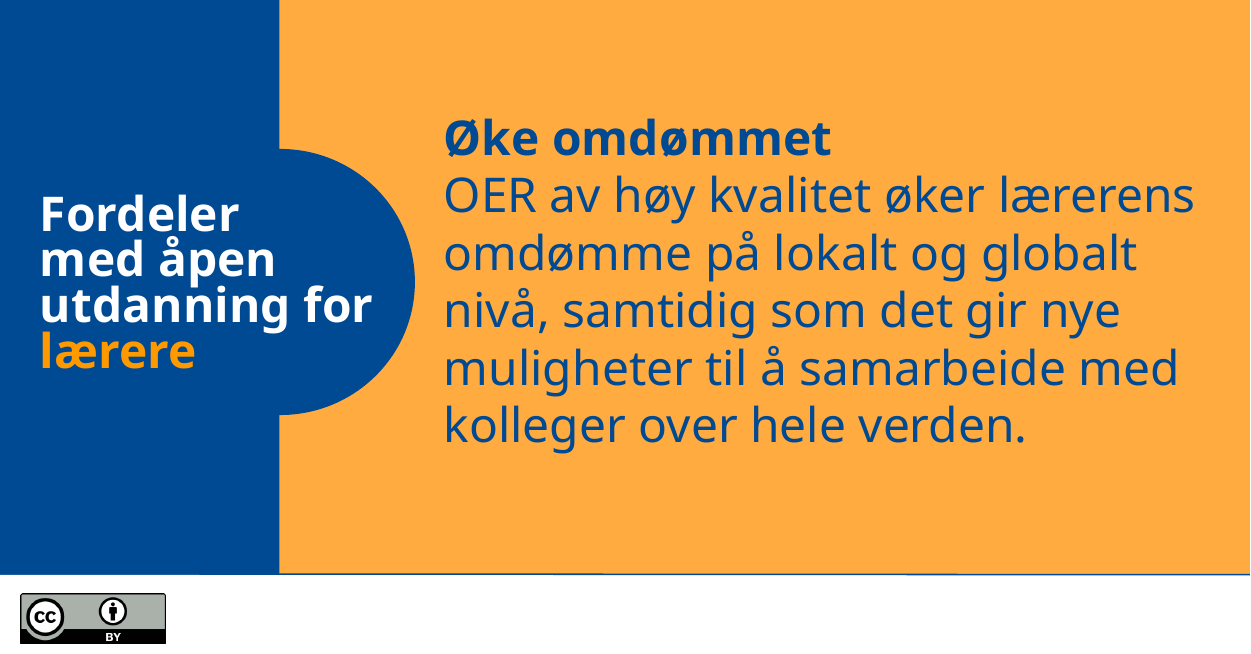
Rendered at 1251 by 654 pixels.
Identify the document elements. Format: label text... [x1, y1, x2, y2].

text_box [0, 0, 280, 573]
text_box [195, 148, 366, 179]
text_box Øke omdømmet OER av høy kvalitet øker lærerens omdømme på lokalt og globalt nivå, samtidig som det gir nye muligheter til å samarbeide med kolleger over hele verden. [428, 92, 1229, 468]
text_box [206, 393, 355, 416]
text_box Fordeler med åpen utdanning for lærere [24, 179, 420, 393]
picture [20, 592, 166, 645]
text_box [0, 582, 1250, 654]
